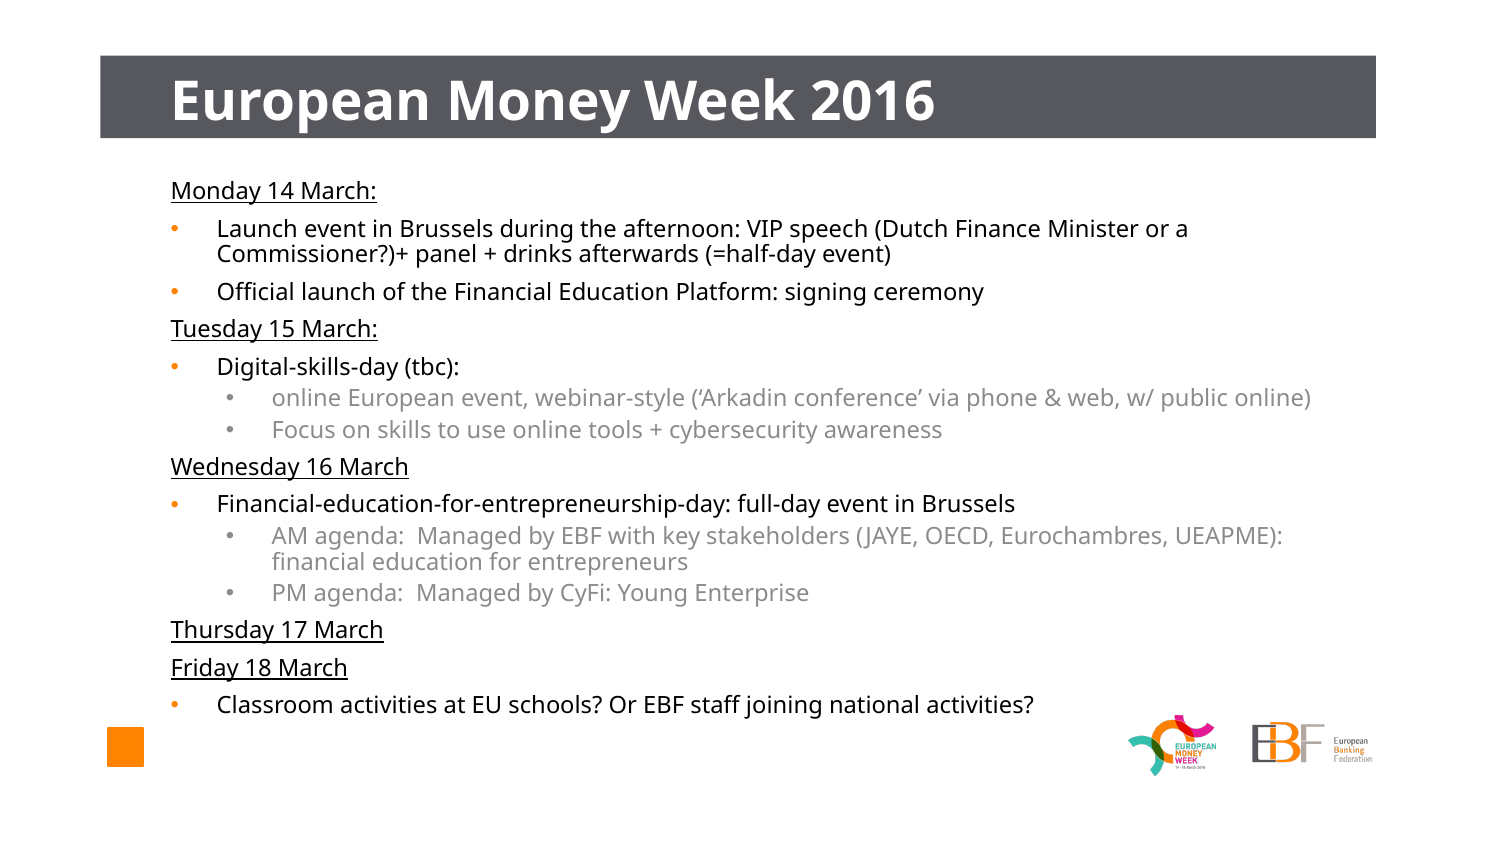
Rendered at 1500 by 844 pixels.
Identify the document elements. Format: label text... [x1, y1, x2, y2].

title European Money Week 2016 [159, 67, 1365, 139]
list Monday 14 March: Launch event in Brussels during the afternoon: VIP speech (Dutch Finance Minister or a Commissioner?)+ panel + drinks afterwards (=half-day event) Official launch of the Financial Education Platform: signing ceremony Tuesday 15 March: Digital-skills-day (tbc): online European event, webinar-style (‘Arkadin conference’ via phone & web, w/ public online) Focus on skills to use online tools + cybersecurity awareness Wednesday 16 March Financial-education-for-entrepreneurship-day: full-day event in Brussels AM agenda: Managed by EBF with key stakeholders (JAYE, OECD, Eurochambres, UEAPME): financial education for entrepreneurs PM agenda: Managed by CyFi: Young Enterprise Thursday 17 March Friday 18 March Classroom activities at EU schools? Or EBF staff joining national activities? [159, 173, 1373, 729]
picture [1128, 729, 1216, 776]
picture [1246, 715, 1379, 769]
